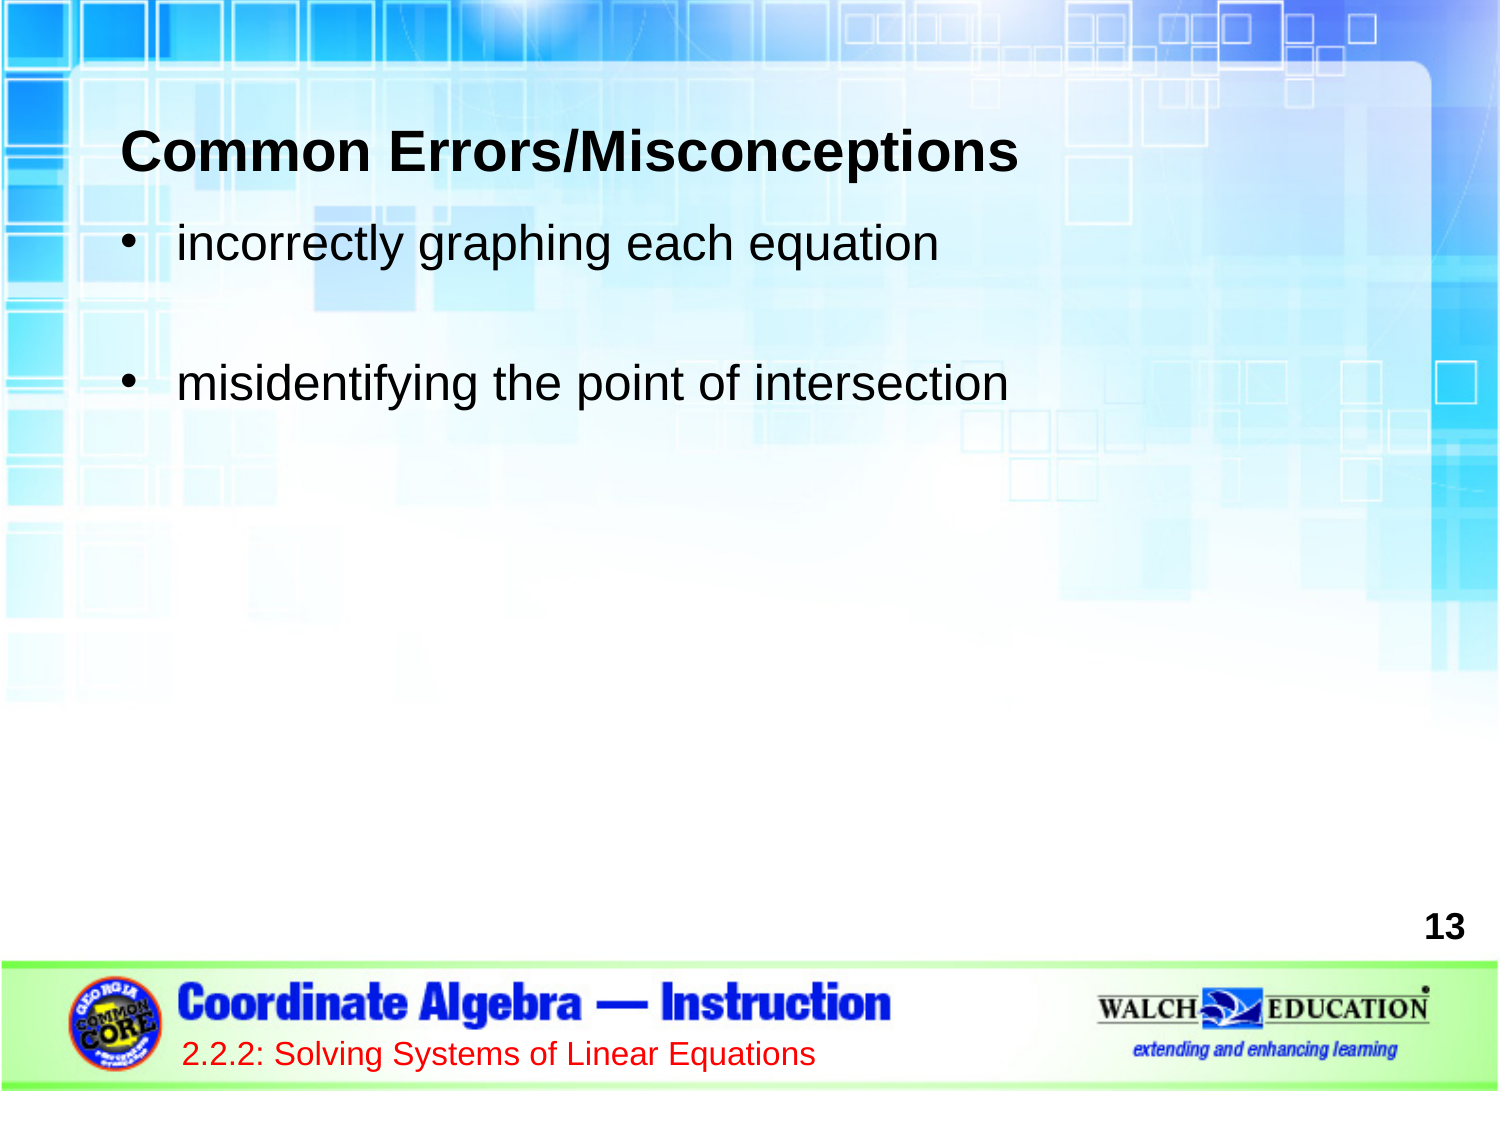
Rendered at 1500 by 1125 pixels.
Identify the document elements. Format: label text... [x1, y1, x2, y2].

slide_number 13 [1361, 901, 1481, 949]
picture [1, 0, 1500, 1091]
list 2.2.2: Solving Systems of Linear Equations [166, 1024, 1074, 1068]
subtitle Common Errors/Misconceptions incorrectly graphing each equation misidentifying the point of intersection [105, 105, 1394, 925]
